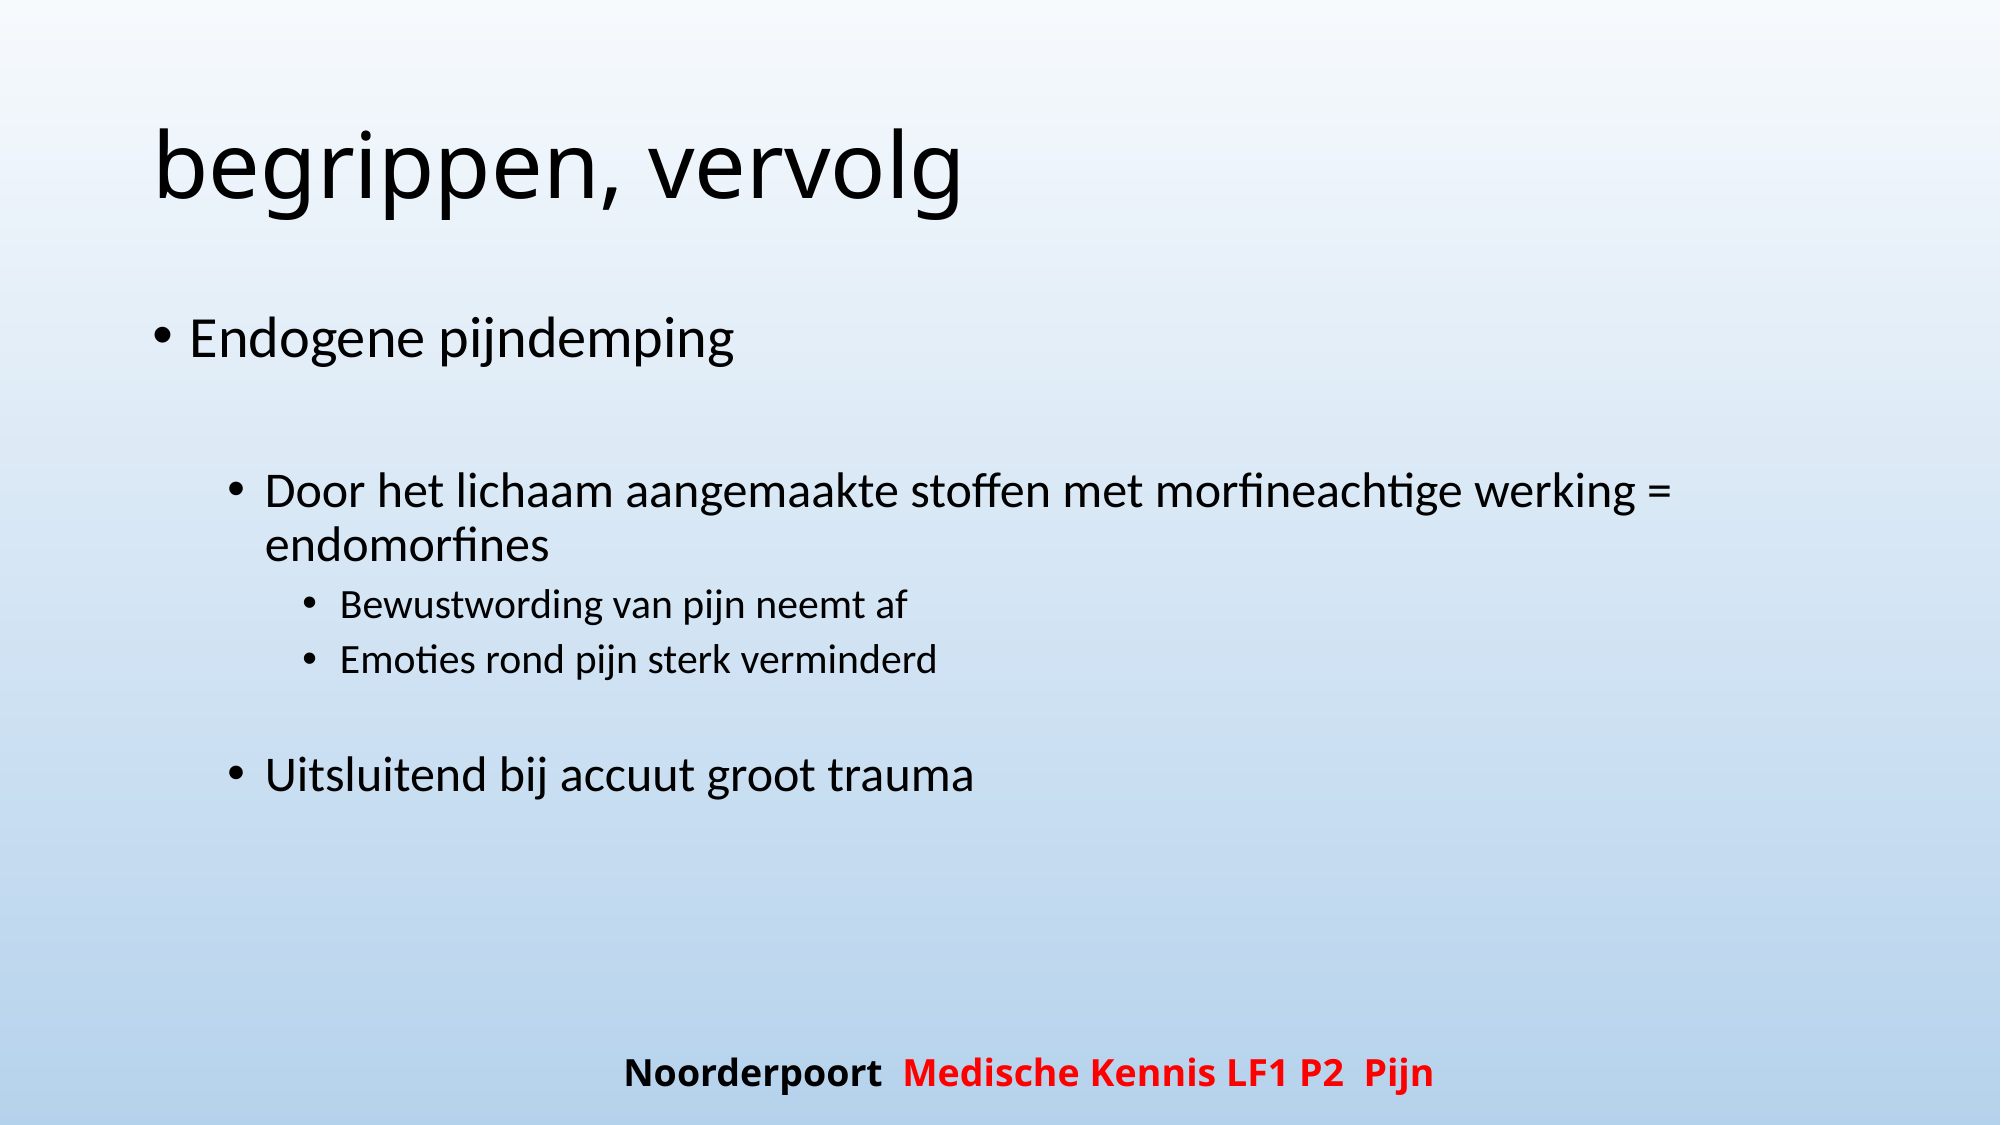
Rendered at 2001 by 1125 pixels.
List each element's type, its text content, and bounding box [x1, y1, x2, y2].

list Endogene pijndemping Door het lichaam aangemaakte stoffen met morfineachtige werking = endomorfines Bewustwording van pijn neemt af Emoties rond pijn sterk verminderd Uitsluitend bij accuut groot trauma [137, 299, 1863, 1014]
title begrippen, vervolg [137, 59, 1863, 278]
text_box Noorderpoort Medische Kennis LF1 P2 Pijn [608, 1041, 1451, 1102]
